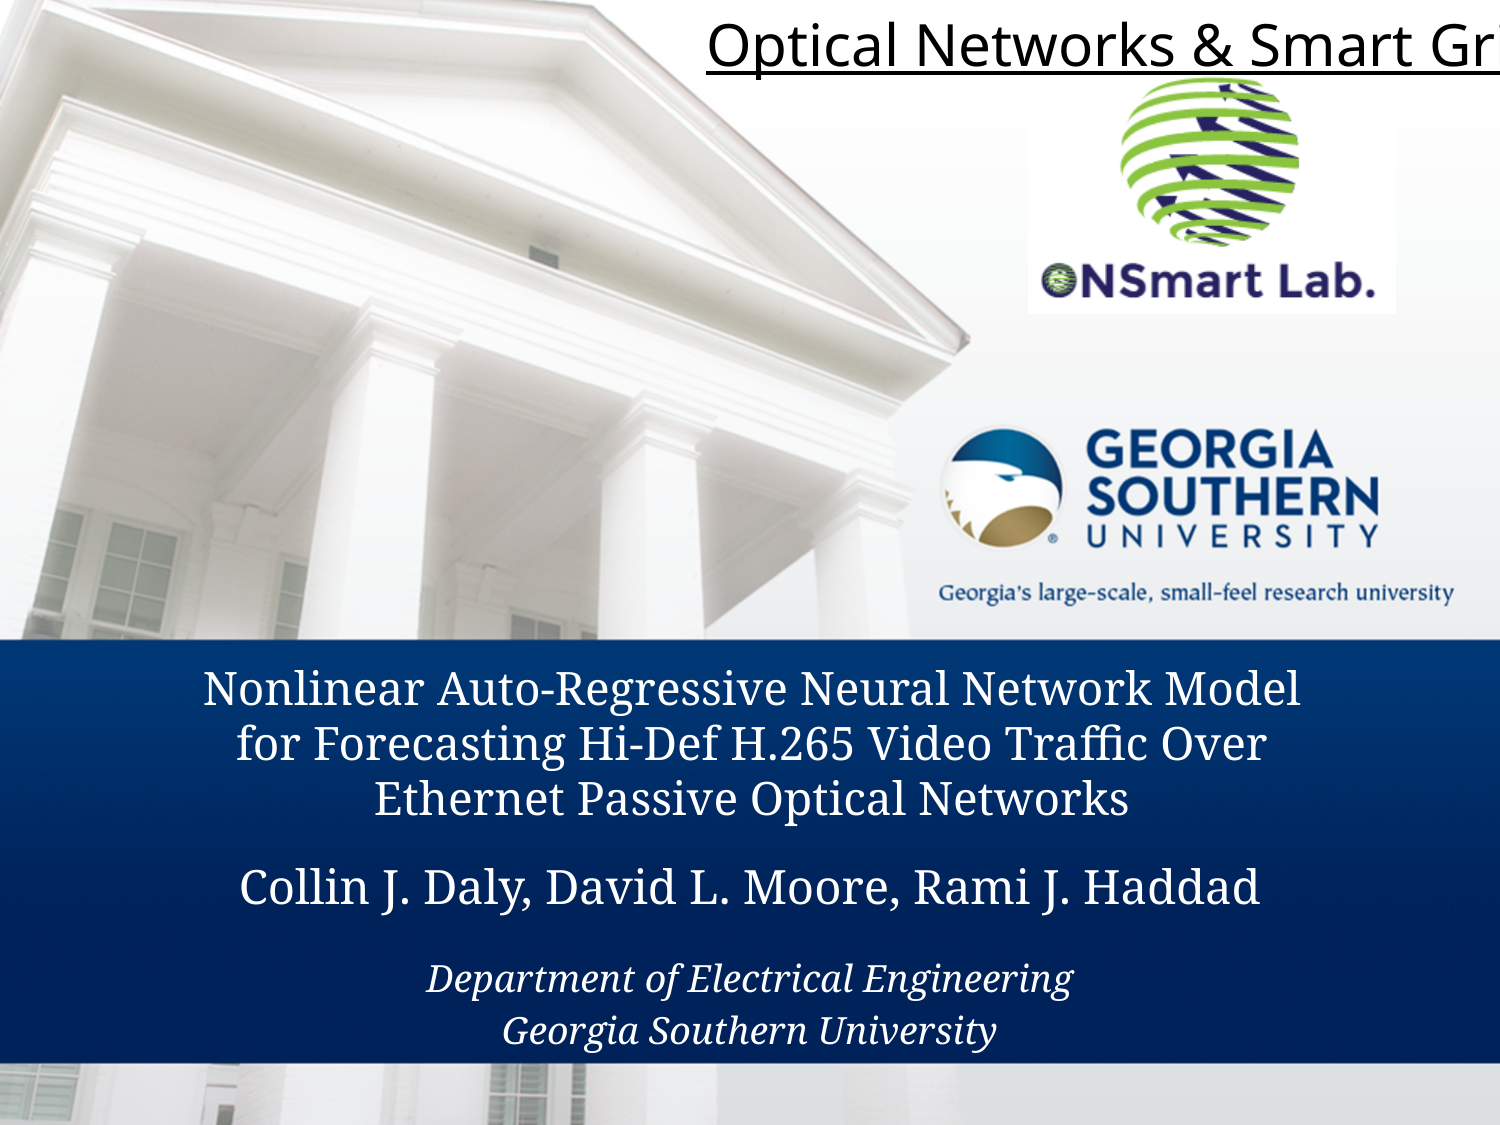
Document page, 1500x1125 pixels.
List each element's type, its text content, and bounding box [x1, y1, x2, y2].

picture [0, 0, 1500, 1125]
text_box Optical Networks & Smart Grid Lab [691, 0, 1500, 85]
text_box Collin J. Daly, David L. Moore, Rami J. Haddad [112, 849, 1388, 957]
text_box Department of Electrical Engineering Georgia Southern University [87, 947, 1413, 1081]
title Nonlinear Auto-Regressive Neural Network Model for Forecasting Hi-Def H.265 Video Traffic Over Ethernet Passive Optical Networks [4, 650, 1500, 833]
